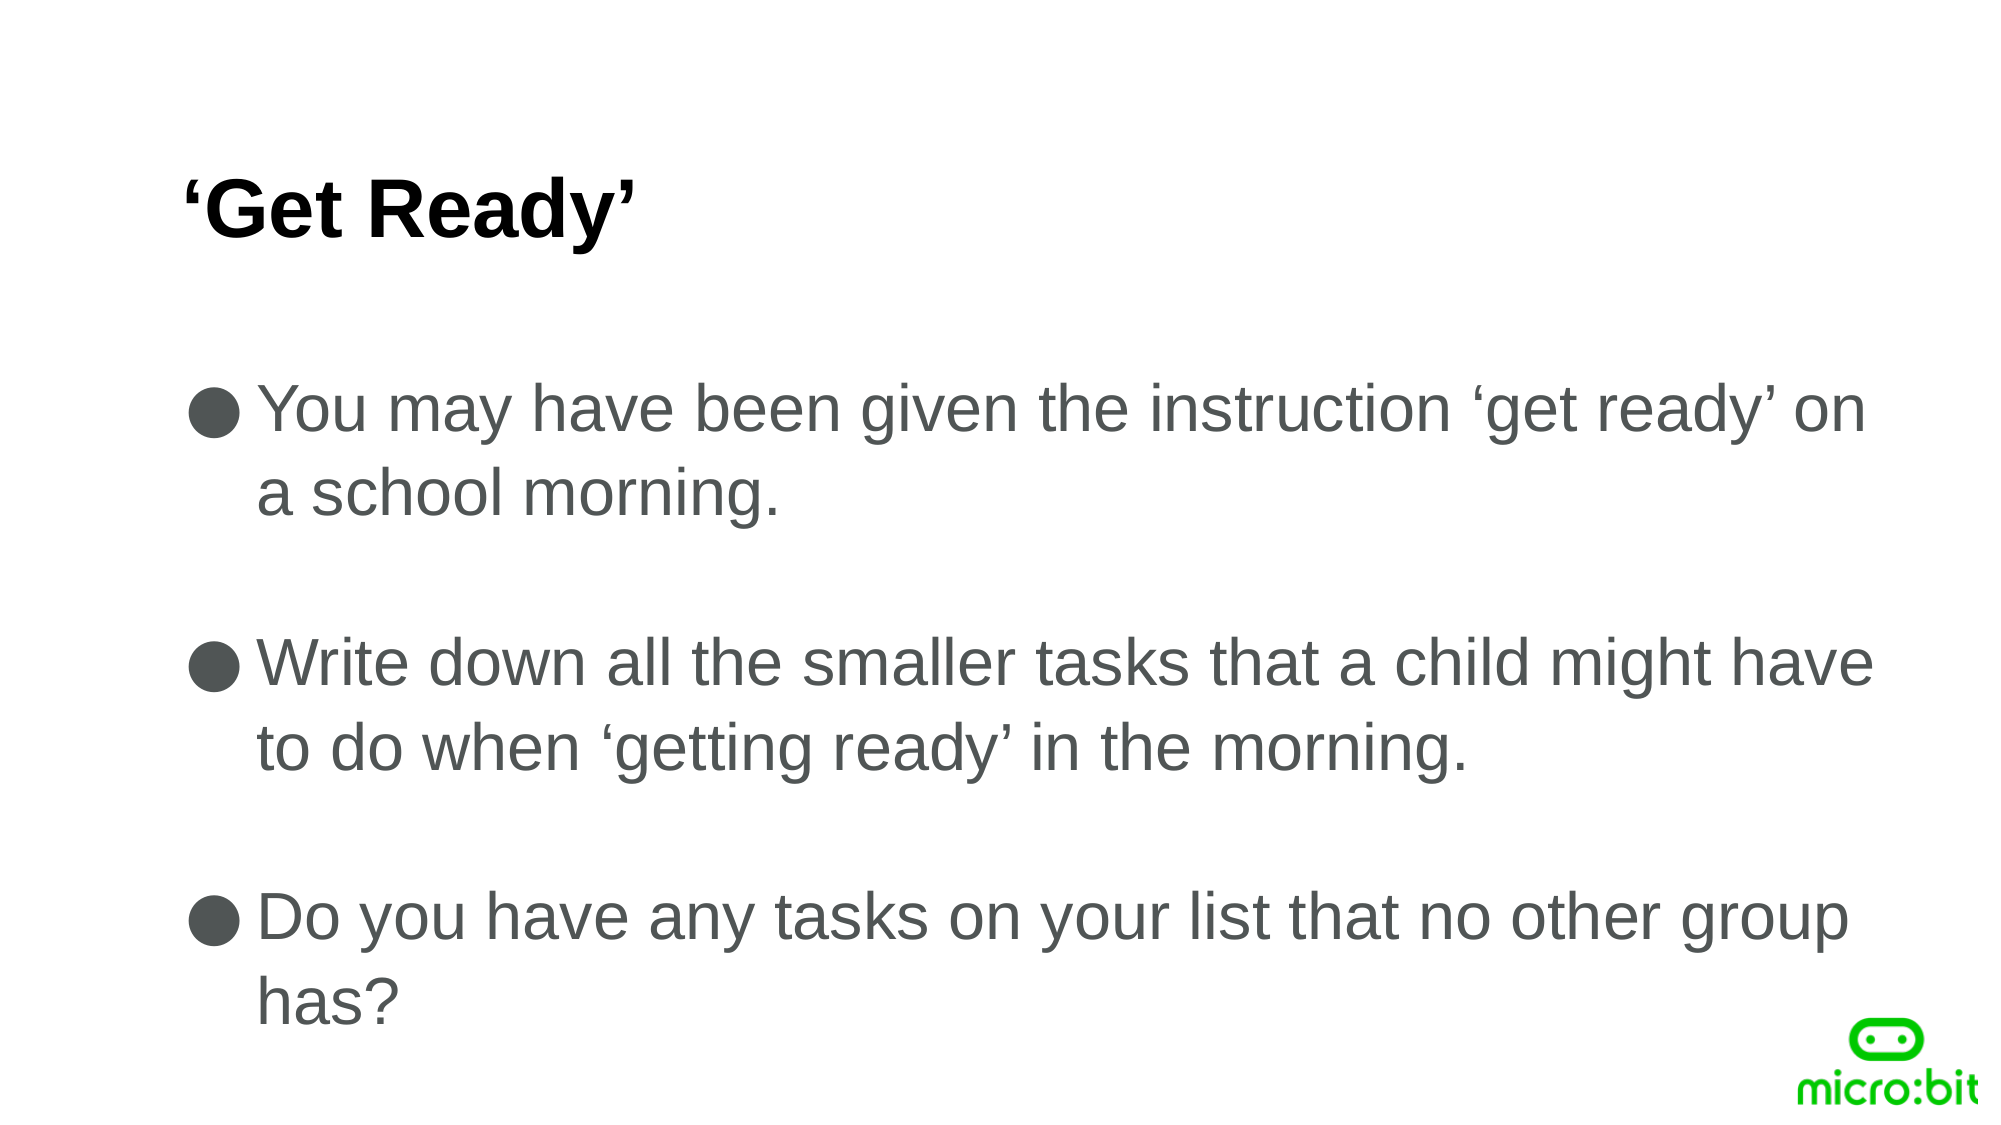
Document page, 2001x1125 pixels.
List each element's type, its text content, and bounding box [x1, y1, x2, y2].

picture [1797, 1017, 1978, 1106]
text_box ‘Get Ready’ You may have been given the instruction ‘get ready’ on a school morning. Write down all the smaller tasks that a child might have to do when ‘getting ready’ in the morning. Do you have any tasks on your list that no other group has? [166, 60, 1918, 884]
